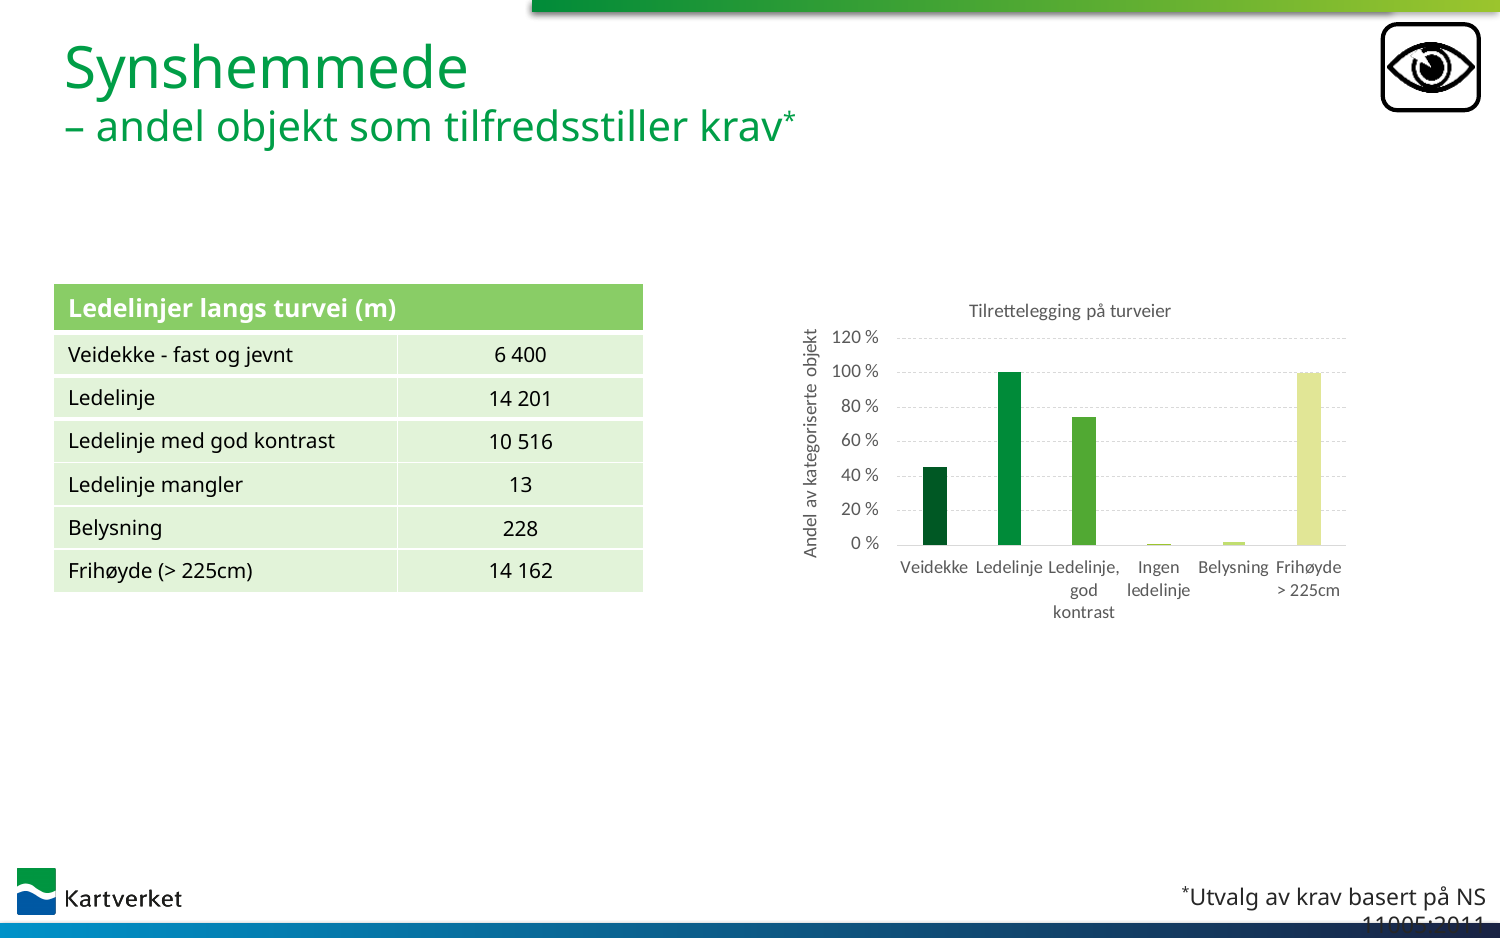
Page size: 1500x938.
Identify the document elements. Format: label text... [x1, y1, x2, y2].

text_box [1382, 24, 1480, 111]
text_box Synshemmede – andel objekt som tilfredsstiller krav* [49, 24, 1431, 158]
table_cell 6 400 [398, 335, 643, 374]
text_box *Utvalg av krav basert på NS 11005:2011 [1068, 873, 1500, 938]
table_cell Ledelinje med god kontrast [54, 421, 397, 462]
table_cell 228 [398, 507, 643, 548]
table_cell 14 201 [398, 378, 643, 417]
table_cell Ledelinje [54, 378, 397, 417]
table_cell 10 516 [398, 421, 643, 462]
table_cell Frihøyde (> 225cm) [54, 550, 397, 592]
table_cell 14 162 [398, 550, 643, 592]
table_header Ledelinjer langs turvei (m) [54, 284, 643, 330]
table_cell Ledelinje mangler [54, 463, 397, 505]
table_cell Veidekke - fast og jevnt [54, 335, 397, 374]
table_cell Belysning [54, 507, 397, 548]
table_cell 13 [398, 463, 643, 505]
picture [791, 291, 1349, 630]
